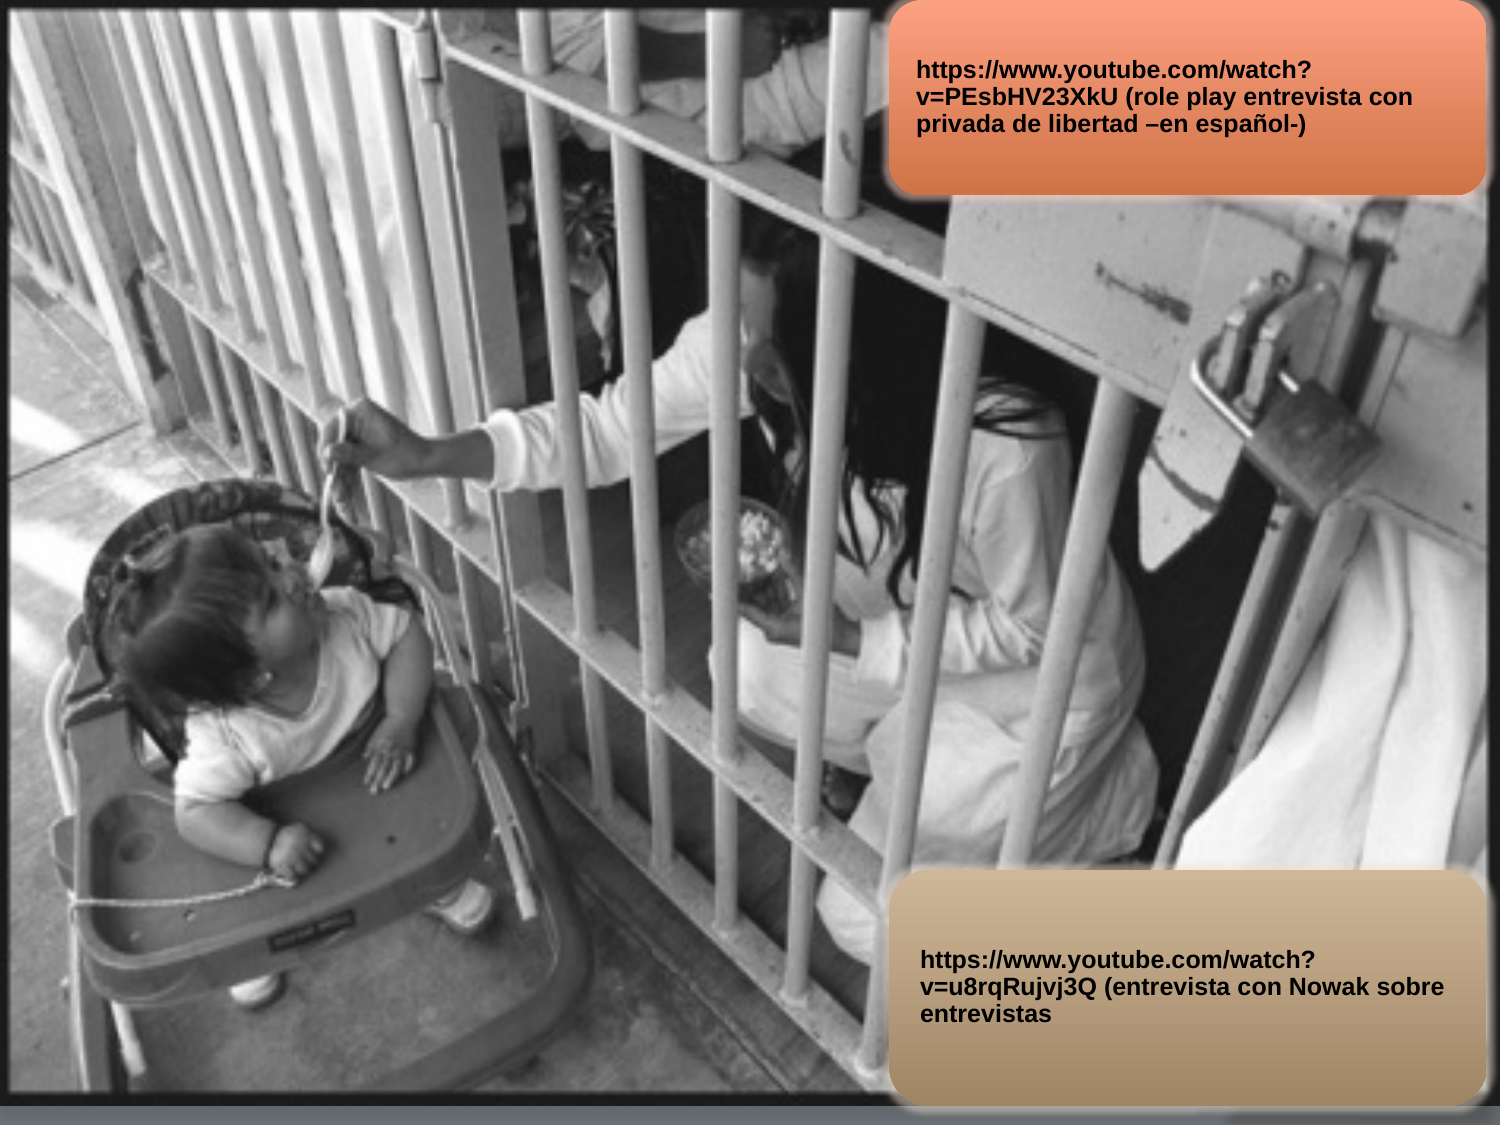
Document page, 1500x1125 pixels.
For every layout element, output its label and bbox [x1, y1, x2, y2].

list [0, 0, 1500, 1107]
